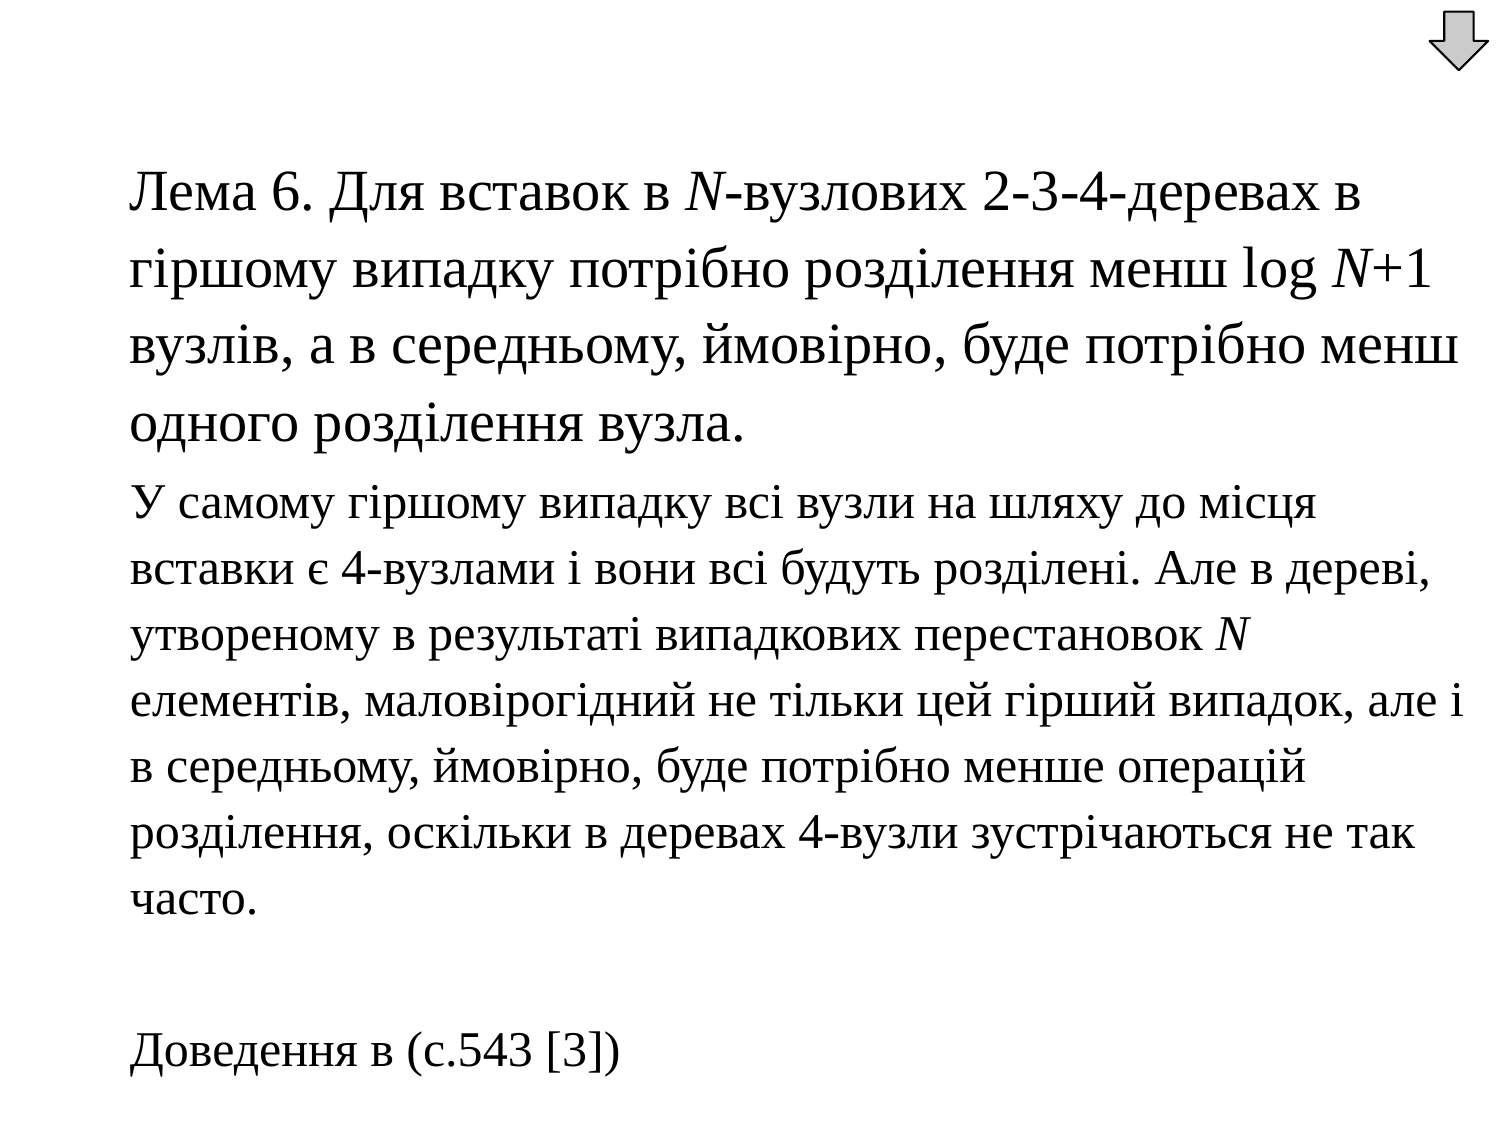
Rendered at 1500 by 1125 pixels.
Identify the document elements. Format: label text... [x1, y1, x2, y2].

text_box [1429, 11, 1489, 71]
list Лема 6. Для вставок в N-вузлових 2-3-4-деревах в гіршому випадку потрібно розділення менш log N+1 вузлів, а в середньому, ймовірно, буде потрібно менш одного розділення вузла. У самому гіршому випадку всі вузли на шляху до місця вставки є 4-вузлами і вони всі будуть розділені. Але в дереві, утвореному в результаті випадкових перестановок N елементів, маловірогідний не тільки цей гірший випадок, але і в середньому, ймовірно, буде потрібно менше операцій розділення, оскільки в деревах 4-вузли зустрічаються не так часто. Доведення в (с.543 [3]) [0, 136, 1500, 1125]
